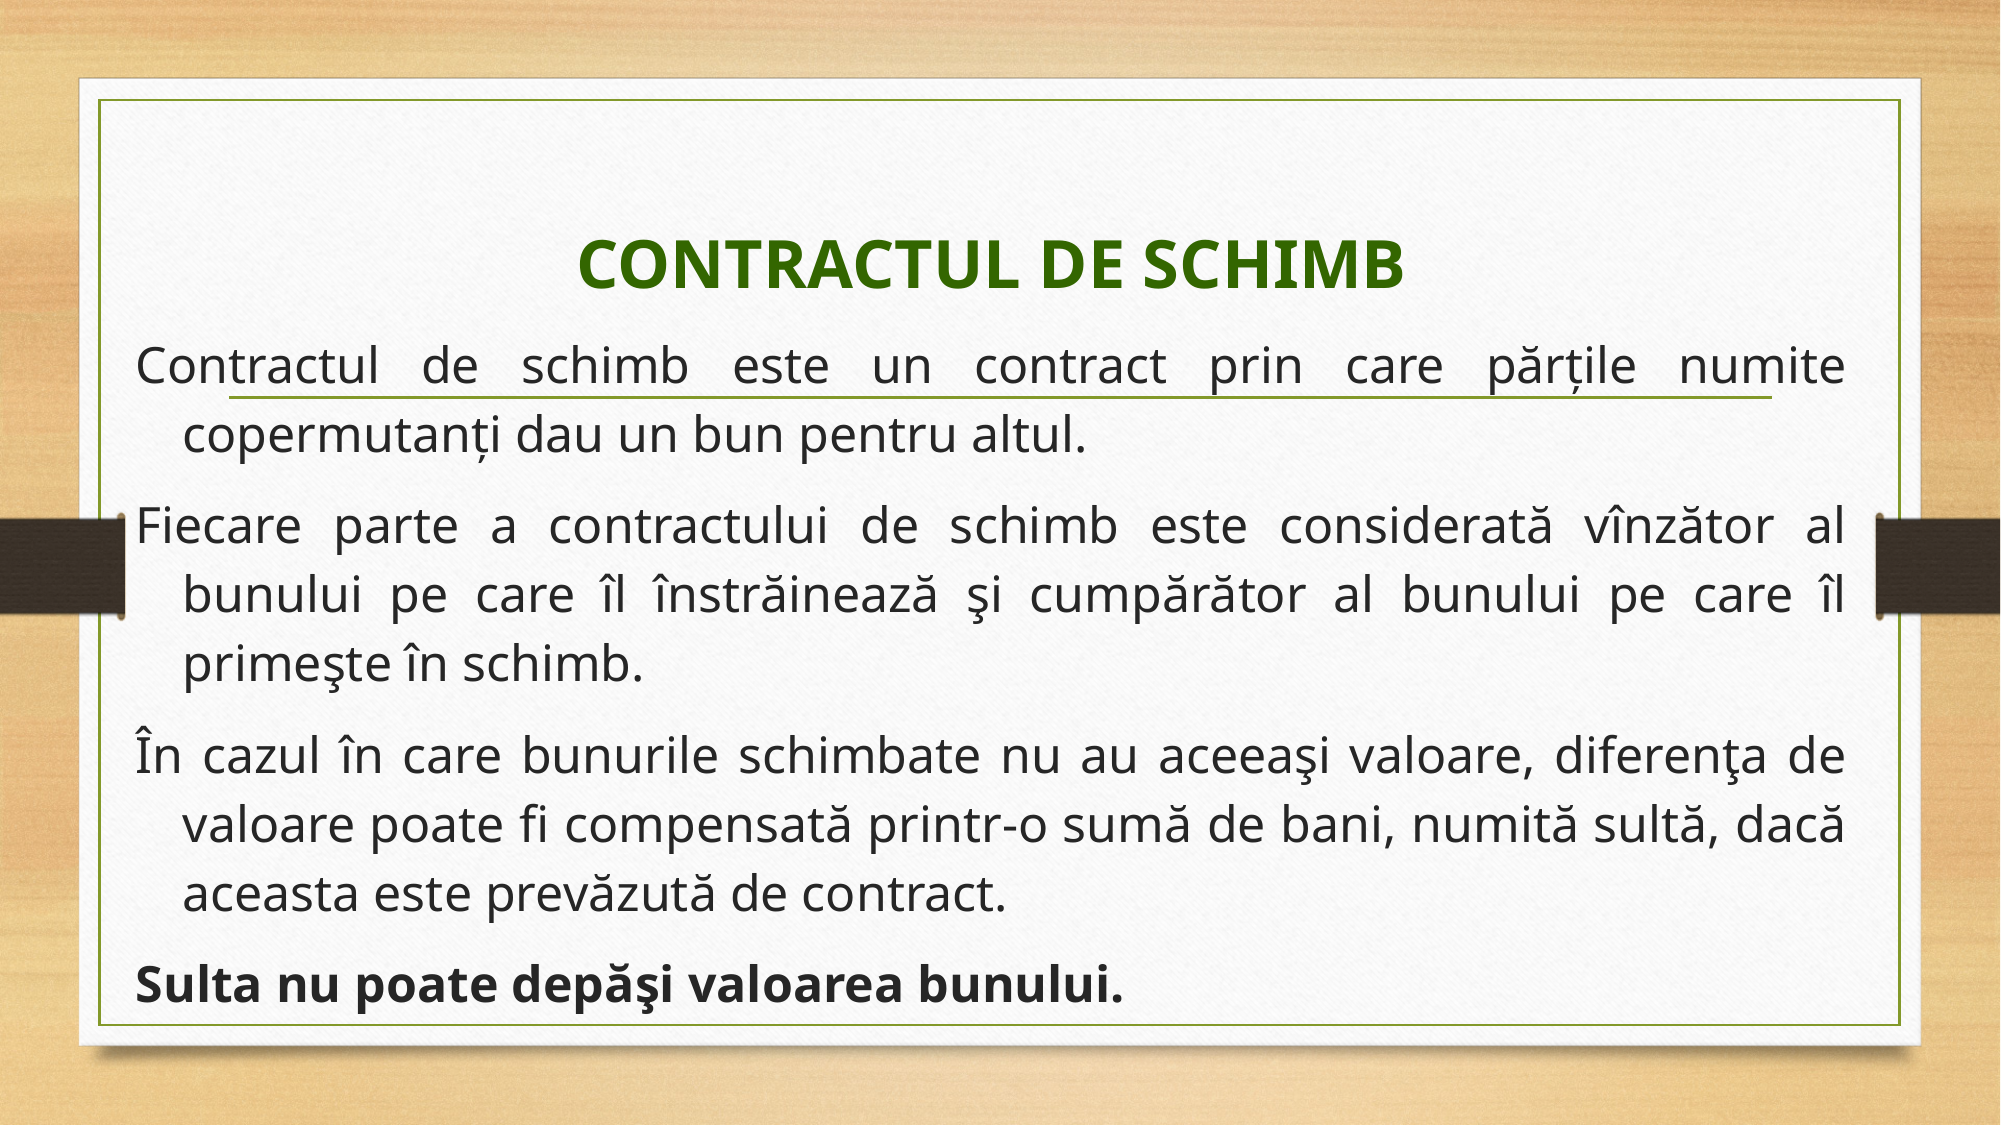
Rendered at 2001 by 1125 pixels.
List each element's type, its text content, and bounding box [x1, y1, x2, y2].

list CONTRACTUL DE SCHIMB Contractul de schimb este un contract prin care părţile numite copermutanţi dau un bun pentru altul. Fiecare parte a contractului de schimb este considerată vînzător al bunului pe care îl înstrăinează şi cumpărător al bunului pe care îl primeşte în schimb. În cazul în care bunurile schimbate nu au aceeaşi valoare, diferenţa de valoare poate fi compensată printr-o sumă de bani, numită sultă, dacă aceasta este prevăzută de contract. Sulta nu poate depăşi valoarea bunului. [120, 202, 1863, 1093]
picture [0, 0, 2001, 1125]
